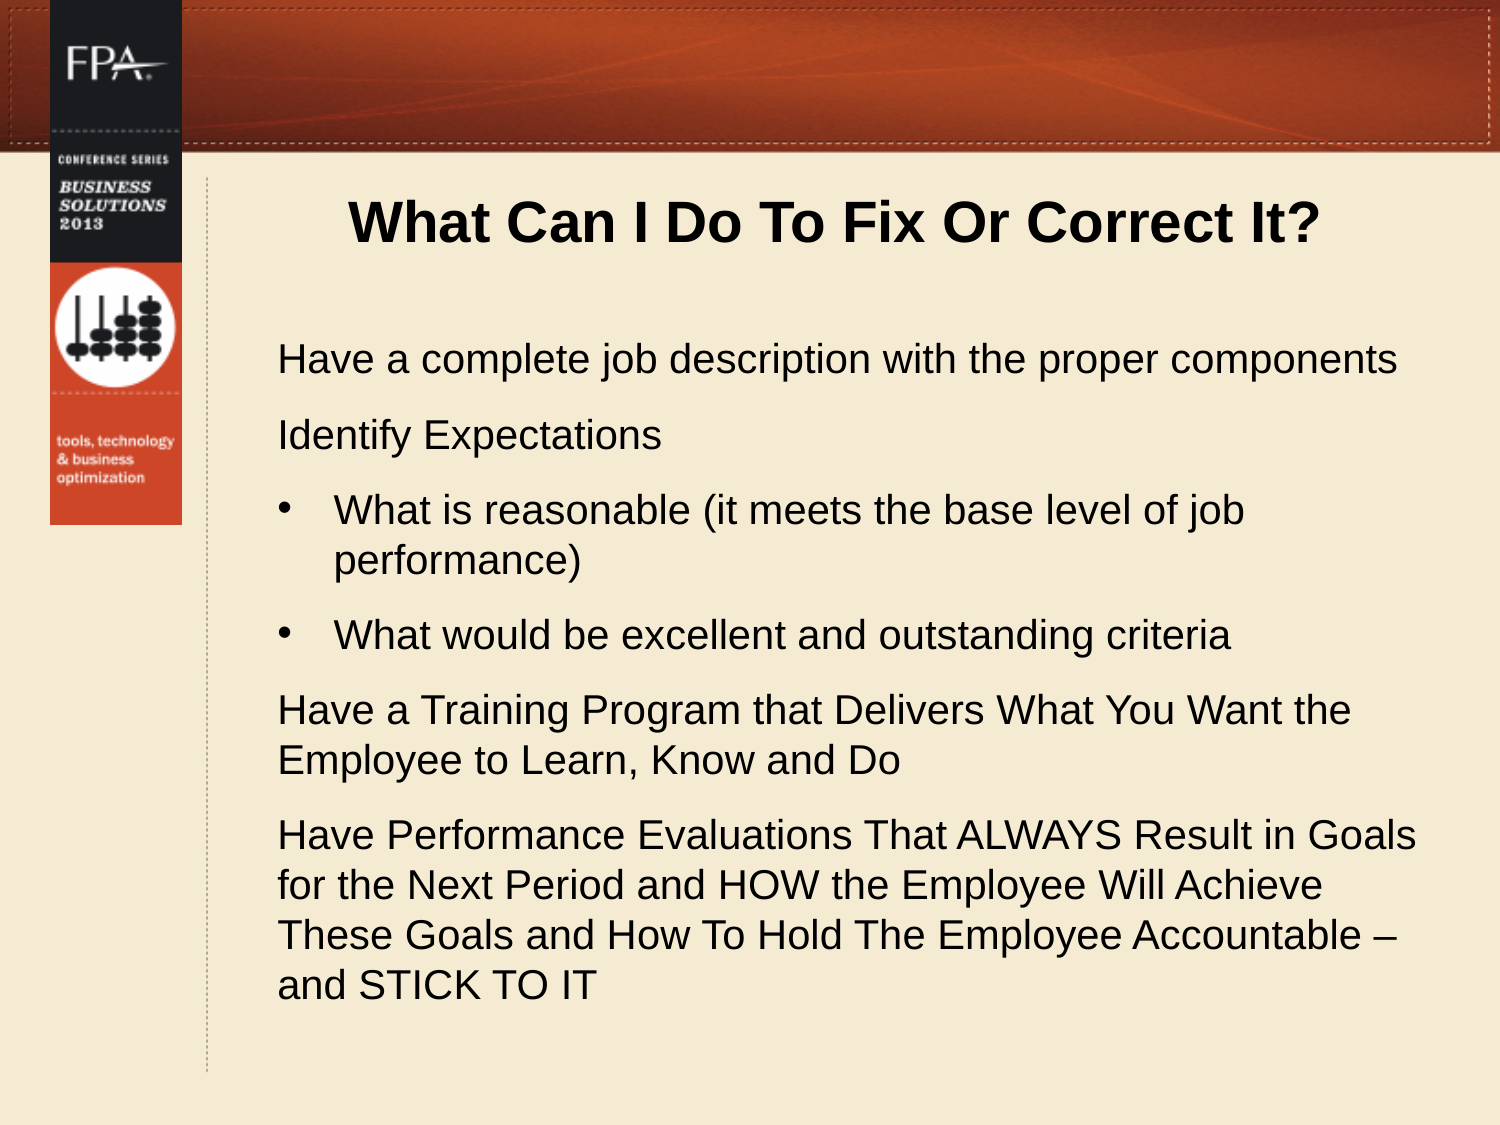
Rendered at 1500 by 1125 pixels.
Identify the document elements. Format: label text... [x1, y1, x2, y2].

title What Can I Do To Fix Or Correct It? [262, 162, 1426, 276]
picture [0, 0, 1500, 1125]
list Have a complete job description with the proper components Identify Expectations What is reasonable (it meets the base level of job performance) What would be excellent and outstanding criteria Have a Training Program that Delivers What You Want the Employee to Learn, Know and Do Have Performance Evaluations That ALWAYS Result in Goals for the Next Period and HOW the Employee Will Achieve These Goals and How To Hold The Employee Accountable – and STICK TO IT [262, 324, 1463, 1055]
